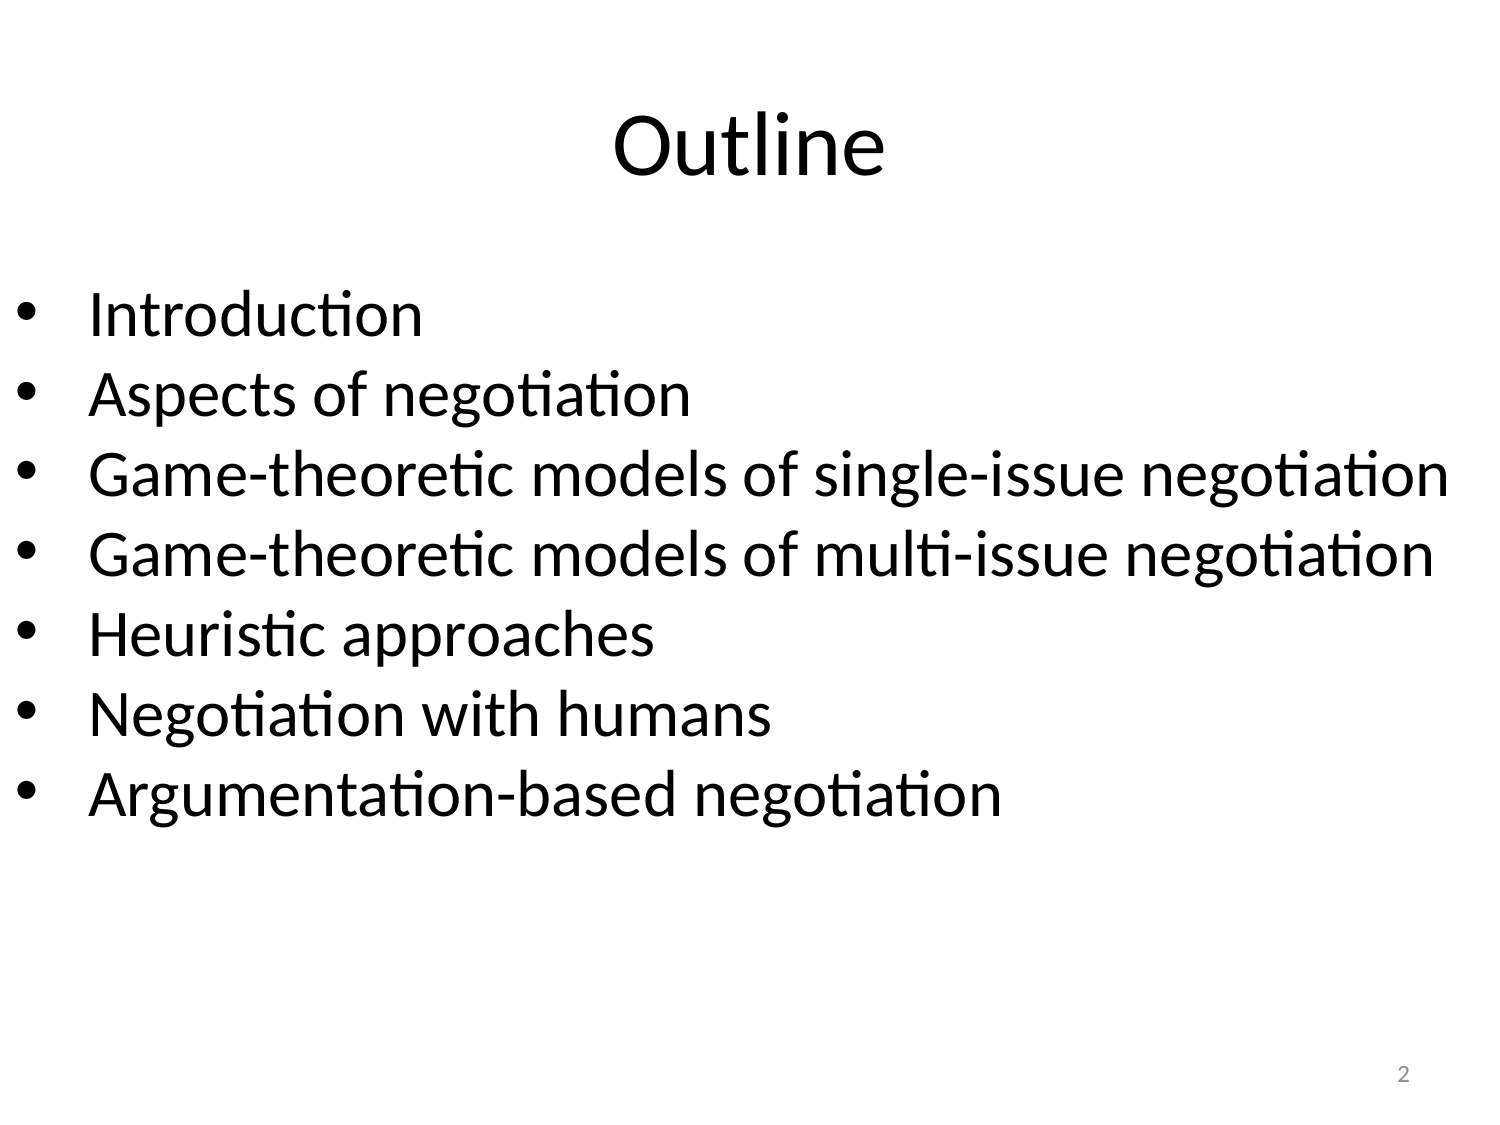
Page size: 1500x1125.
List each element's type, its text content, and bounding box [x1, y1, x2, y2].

text_box Outline [75, 45, 1425, 233]
slide_number 2 [1074, 1042, 1425, 1103]
text_box Introduction Aspects of negotiation Game-theoretic models of single-issue negotiation Game-theoretic models of multi-issue negotiation Heuristic approaches Negotiation with humans Argumentation-based negotiation [0, 262, 1500, 1005]
